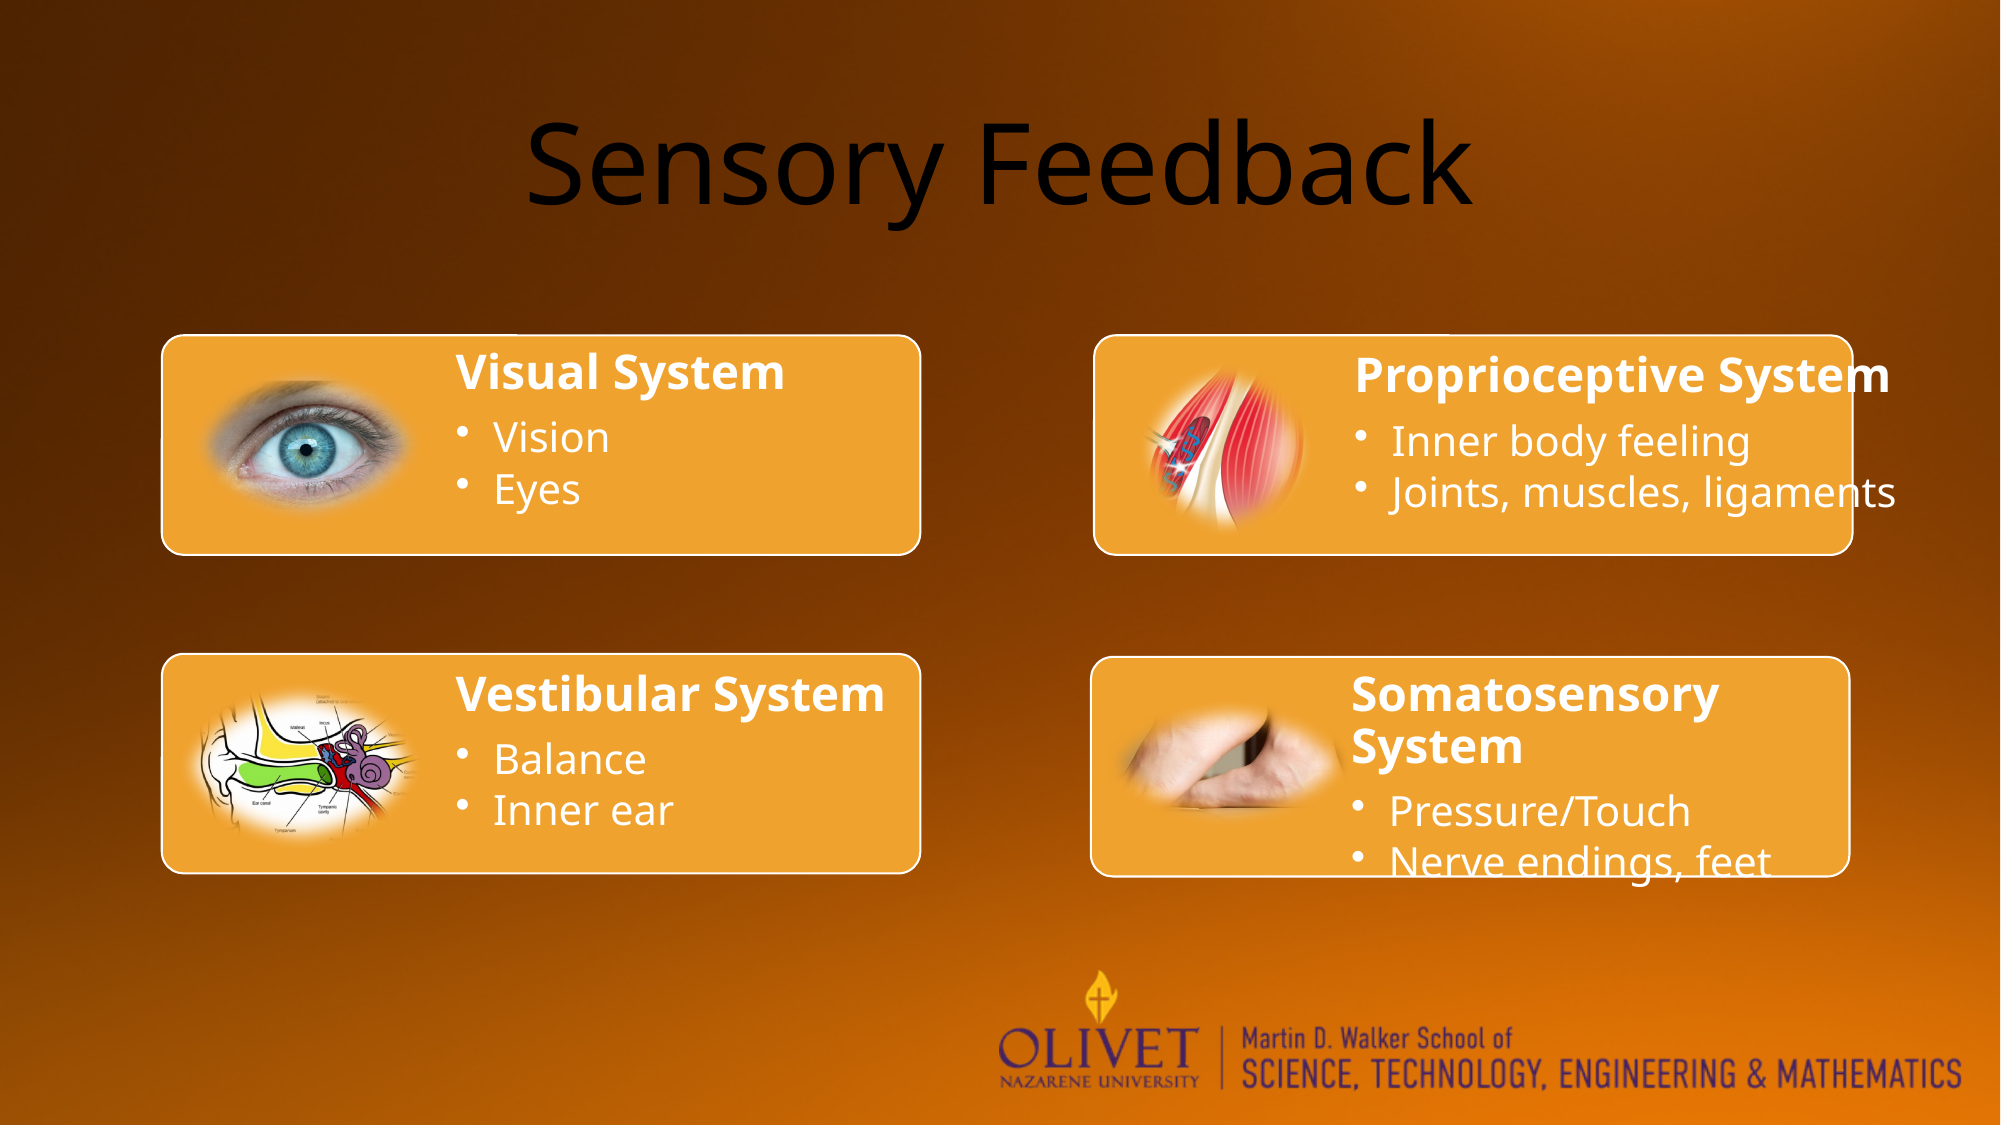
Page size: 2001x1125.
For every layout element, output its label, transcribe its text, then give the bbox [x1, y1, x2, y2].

title Sensory Feedback [137, 59, 1863, 278]
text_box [1094, 335, 1947, 555]
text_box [1090, 653, 1920, 877]
picture [0, 0, 2001, 1125]
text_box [161, 332, 1025, 555]
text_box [161, 653, 1025, 874]
